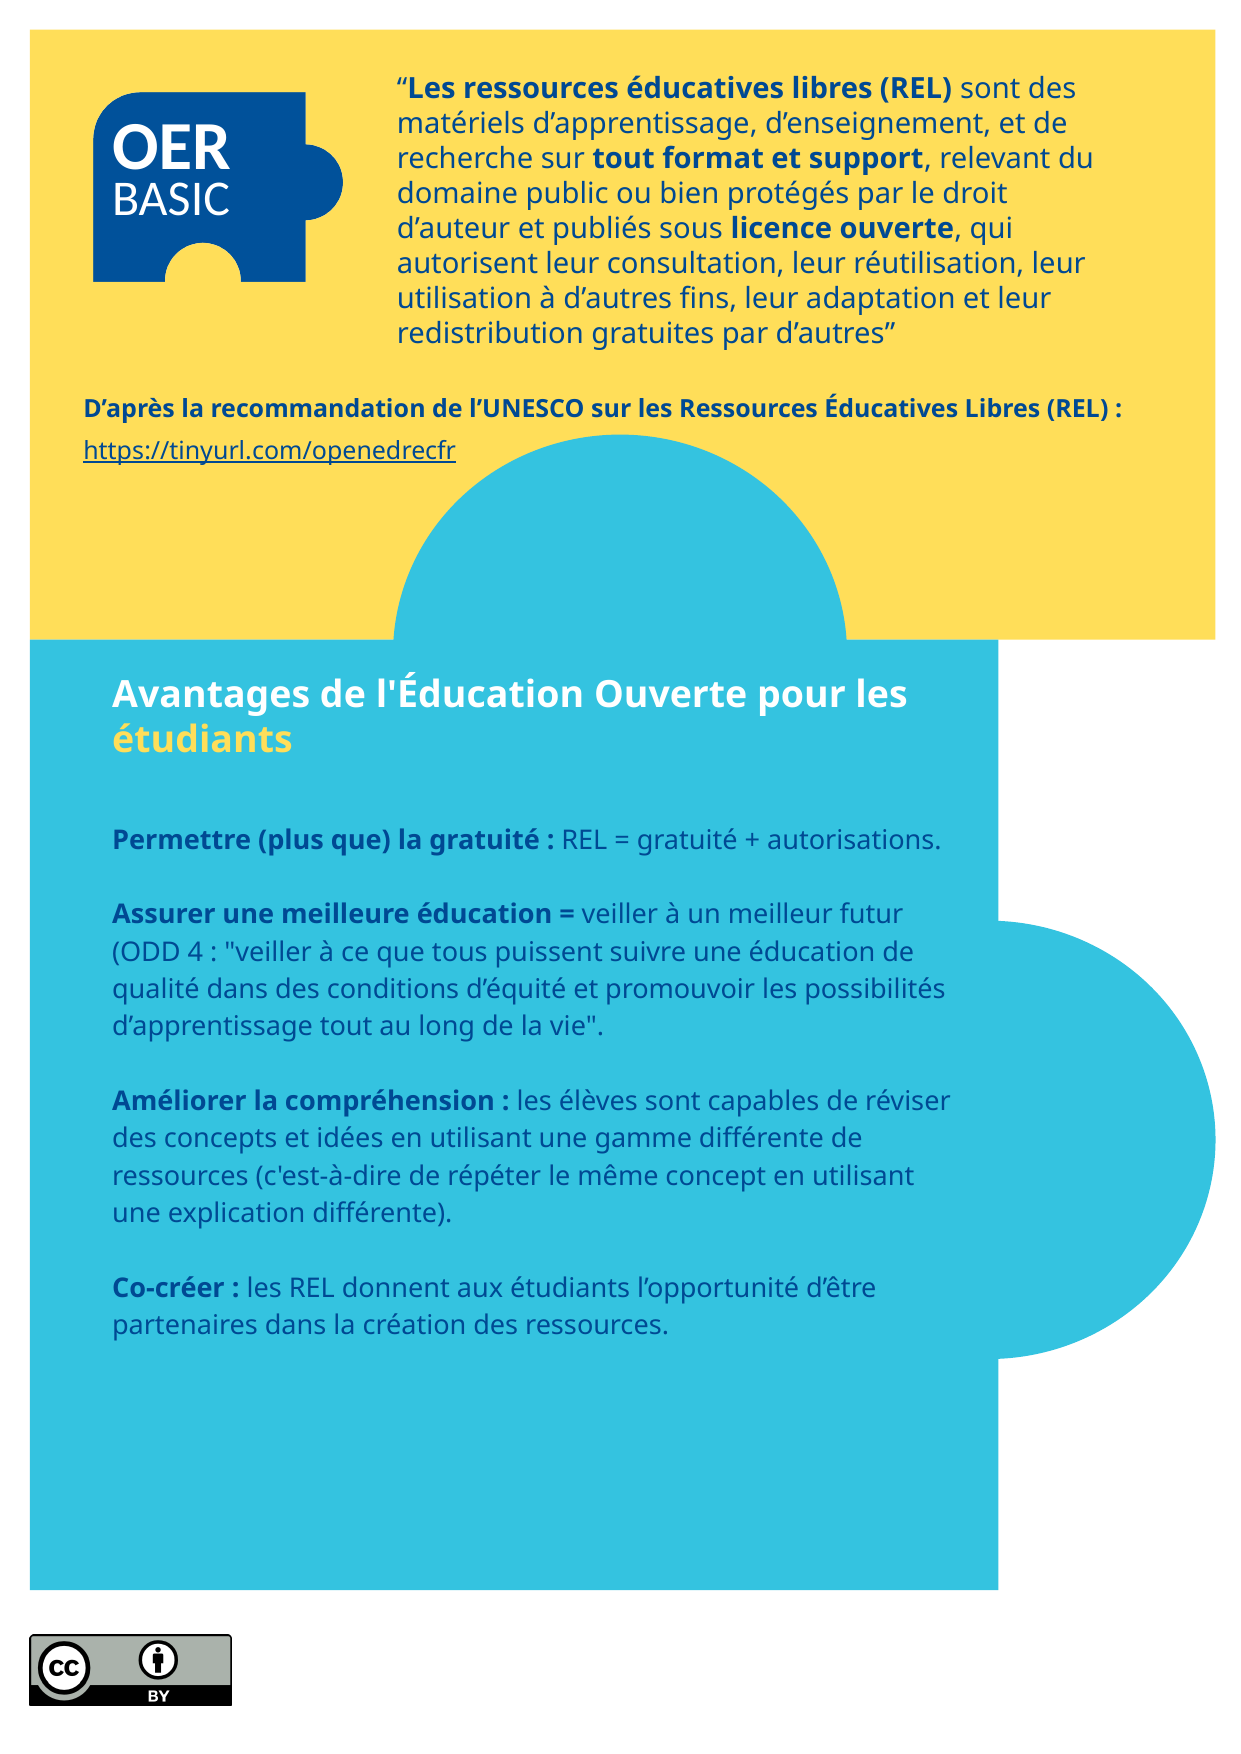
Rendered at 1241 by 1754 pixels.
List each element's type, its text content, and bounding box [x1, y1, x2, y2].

text_box [758, 478, 1216, 640]
picture [29, 1634, 233, 1706]
text_box [393, 478, 848, 654]
text_box [29, 639, 999, 1591]
text_box [29, 29, 1216, 639]
text_box “Les ressources éducatives libres (REL) sont des matériels d’apprentissage, d’enseignement, et de recherche sur tout format et support, relevant du domaine public ou bien protégés par le droit d’auteur et publiés sous licence ouverte, qui autorisent leur consultation, leur réutilisation, leur utilisation à d’autres fins, leur adaptation et leur redistribution gratuites par d’autres” [381, 54, 1142, 365]
text_box Avantages de l'Éducation Ouverte pour les étudiants Permettre (plus que) la gratuité : REL = gratuité + autorisations. Assurer une meilleure éducation = veiller à un meilleur futur (ODD 4 : "veiller à ce que tous puissent suivre une éducation de qualité dans des conditions d’équité et promouvoir les possibilités d’apprentissage tout au long de la vie". Améliorer la compréhension : les élèves sont capables de réviser des concepts et idées en utilisant une gamme différente de ressources (c'est-à-dire de répéter le même concept en utilisant une explication différente). Co-créer : les REL donnent aux étudiants l’opportunité d’être partenaires dans la création des ressources. [97, 654, 969, 1355]
picture [93, 92, 343, 282]
text_box D’après la recommandation de l’UNESCO sur les Ressources Éducatives Libres (REL) : https://tinyurl.com/openedrecfr [68, 390, 1241, 478]
text_box [945, 920, 1216, 1360]
